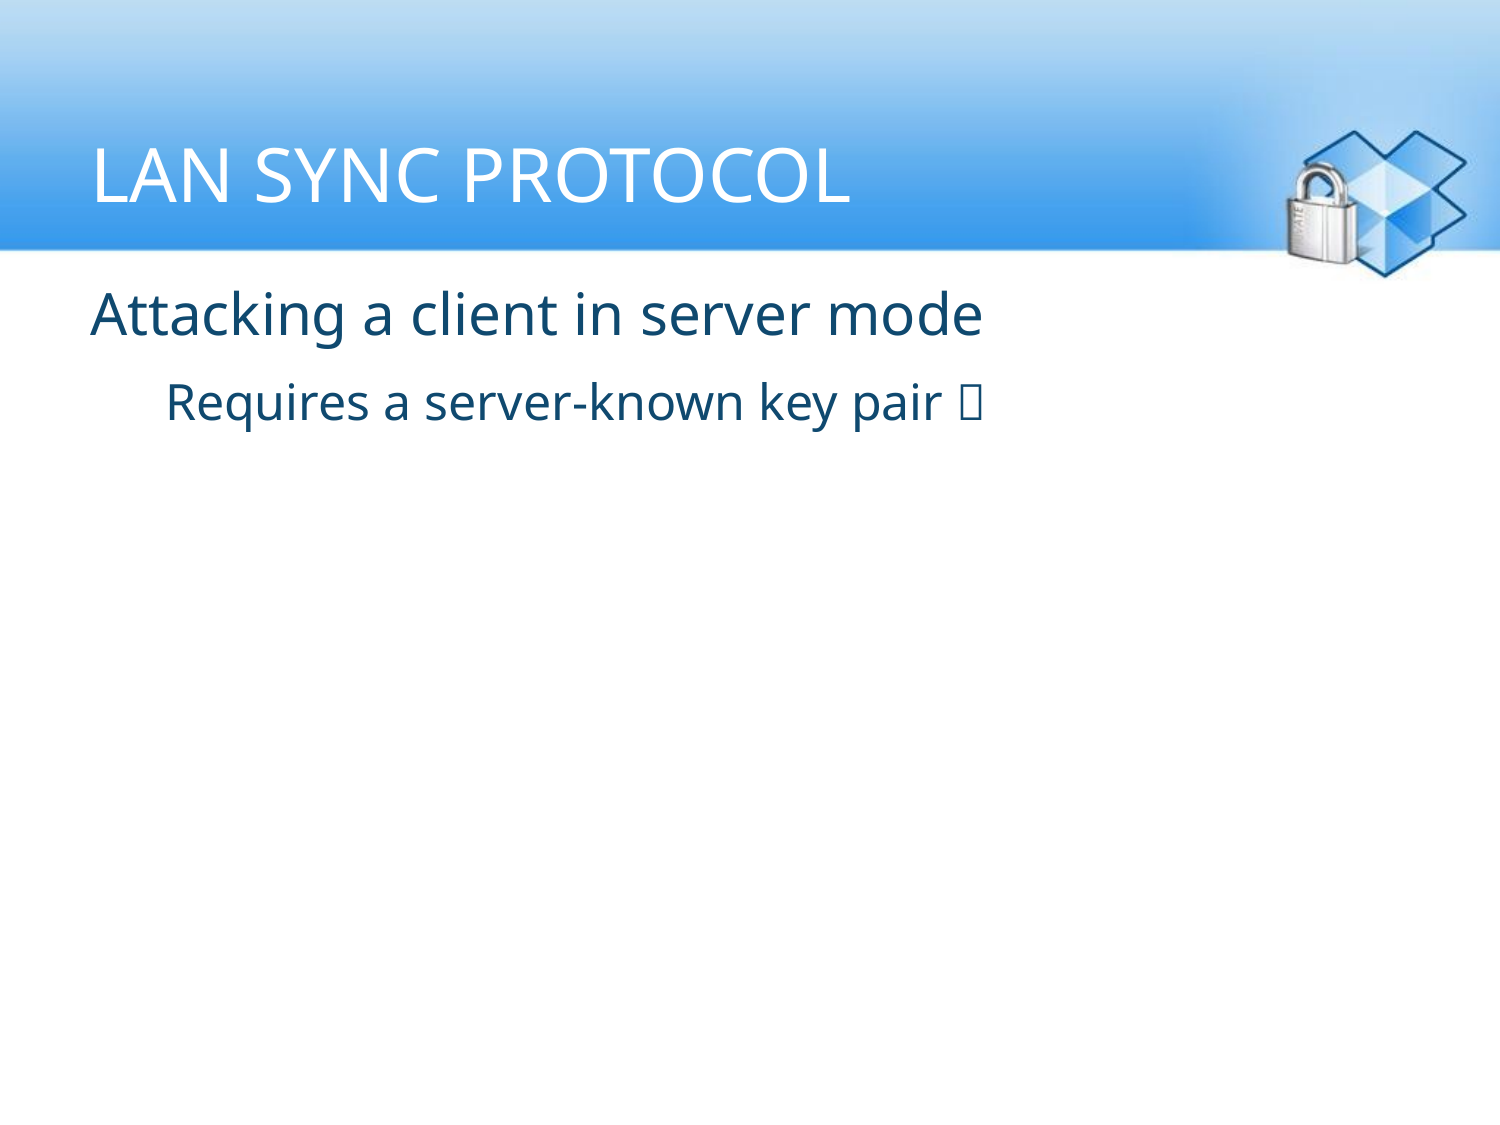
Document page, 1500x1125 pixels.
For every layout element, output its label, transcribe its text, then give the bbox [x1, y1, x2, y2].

list Attacking a client in server mode Requires a server-known key pair  [75, 262, 1425, 1078]
picture [0, 0, 1500, 1125]
title LAN Sync protOcol [75, 45, 1425, 233]
